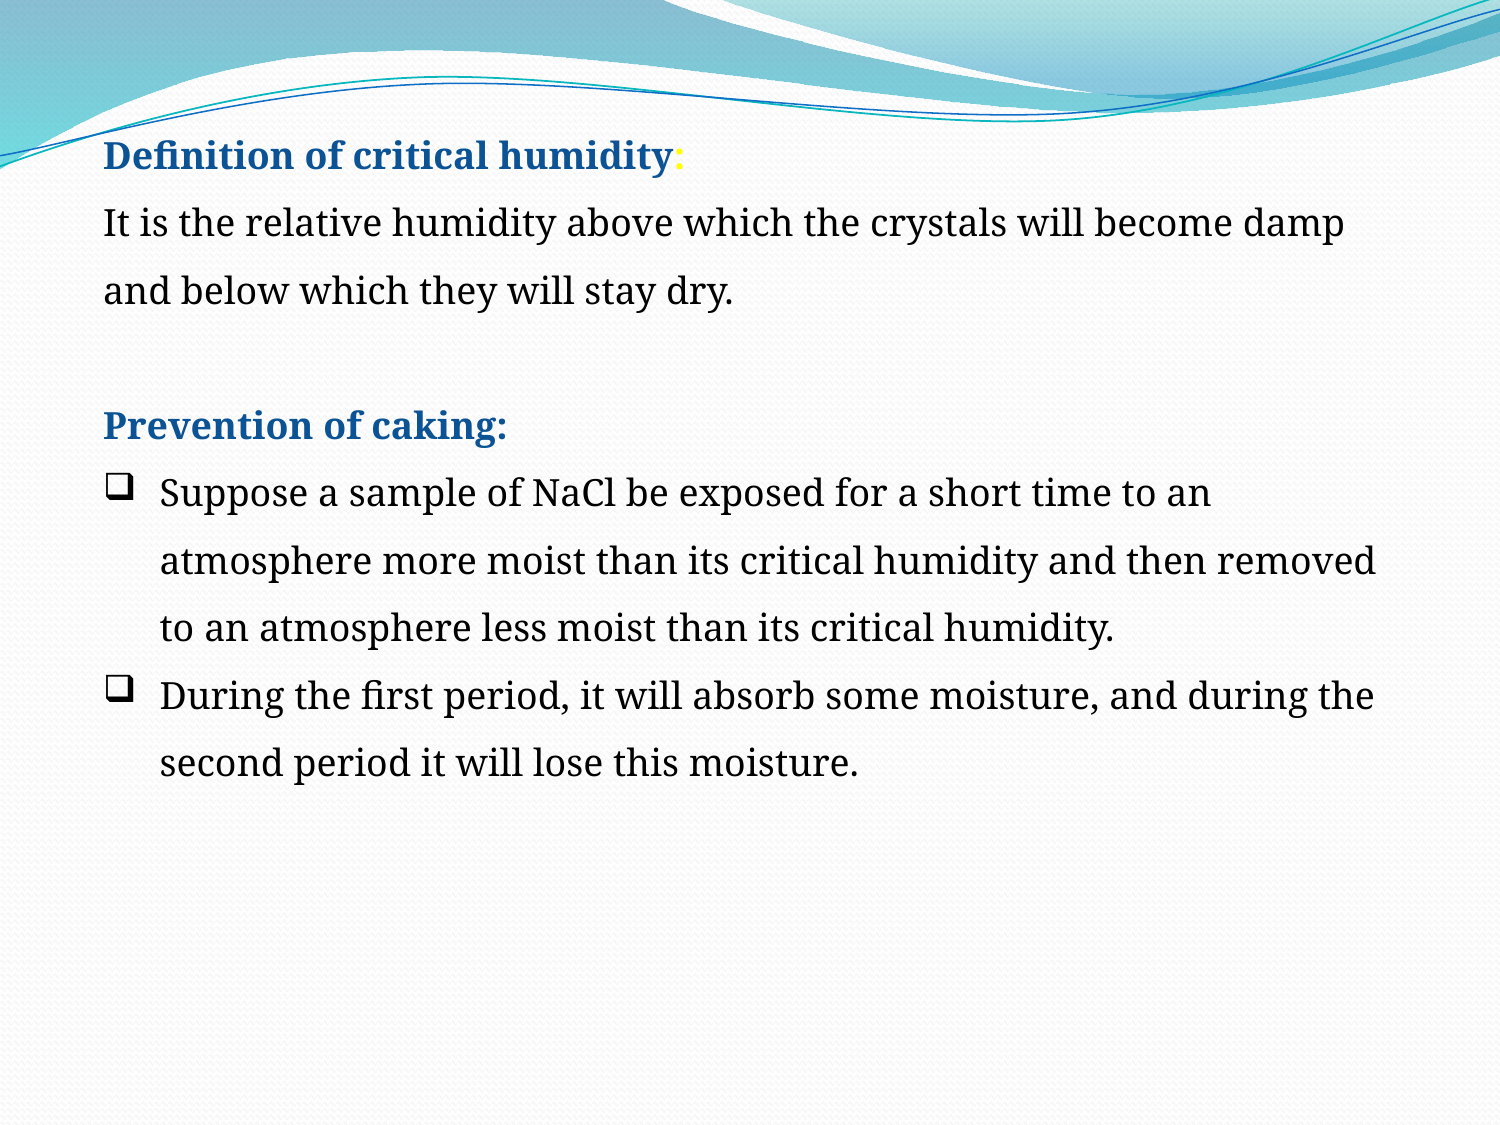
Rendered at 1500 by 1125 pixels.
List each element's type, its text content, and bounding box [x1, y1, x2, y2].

text_box Definition of critical humidity: It is the relative humidity above which the crystals will become damp and below which they will stay dry. Prevention of caking: Suppose a sample of NaCl be exposed for a short time to an atmosphere more moist than its critical humidity and then removed to an atmosphere less moist than its critical humidity. During the first period, it will absorb some moisture, and during the second period it will lose this moisture. [88, 101, 1412, 972]
